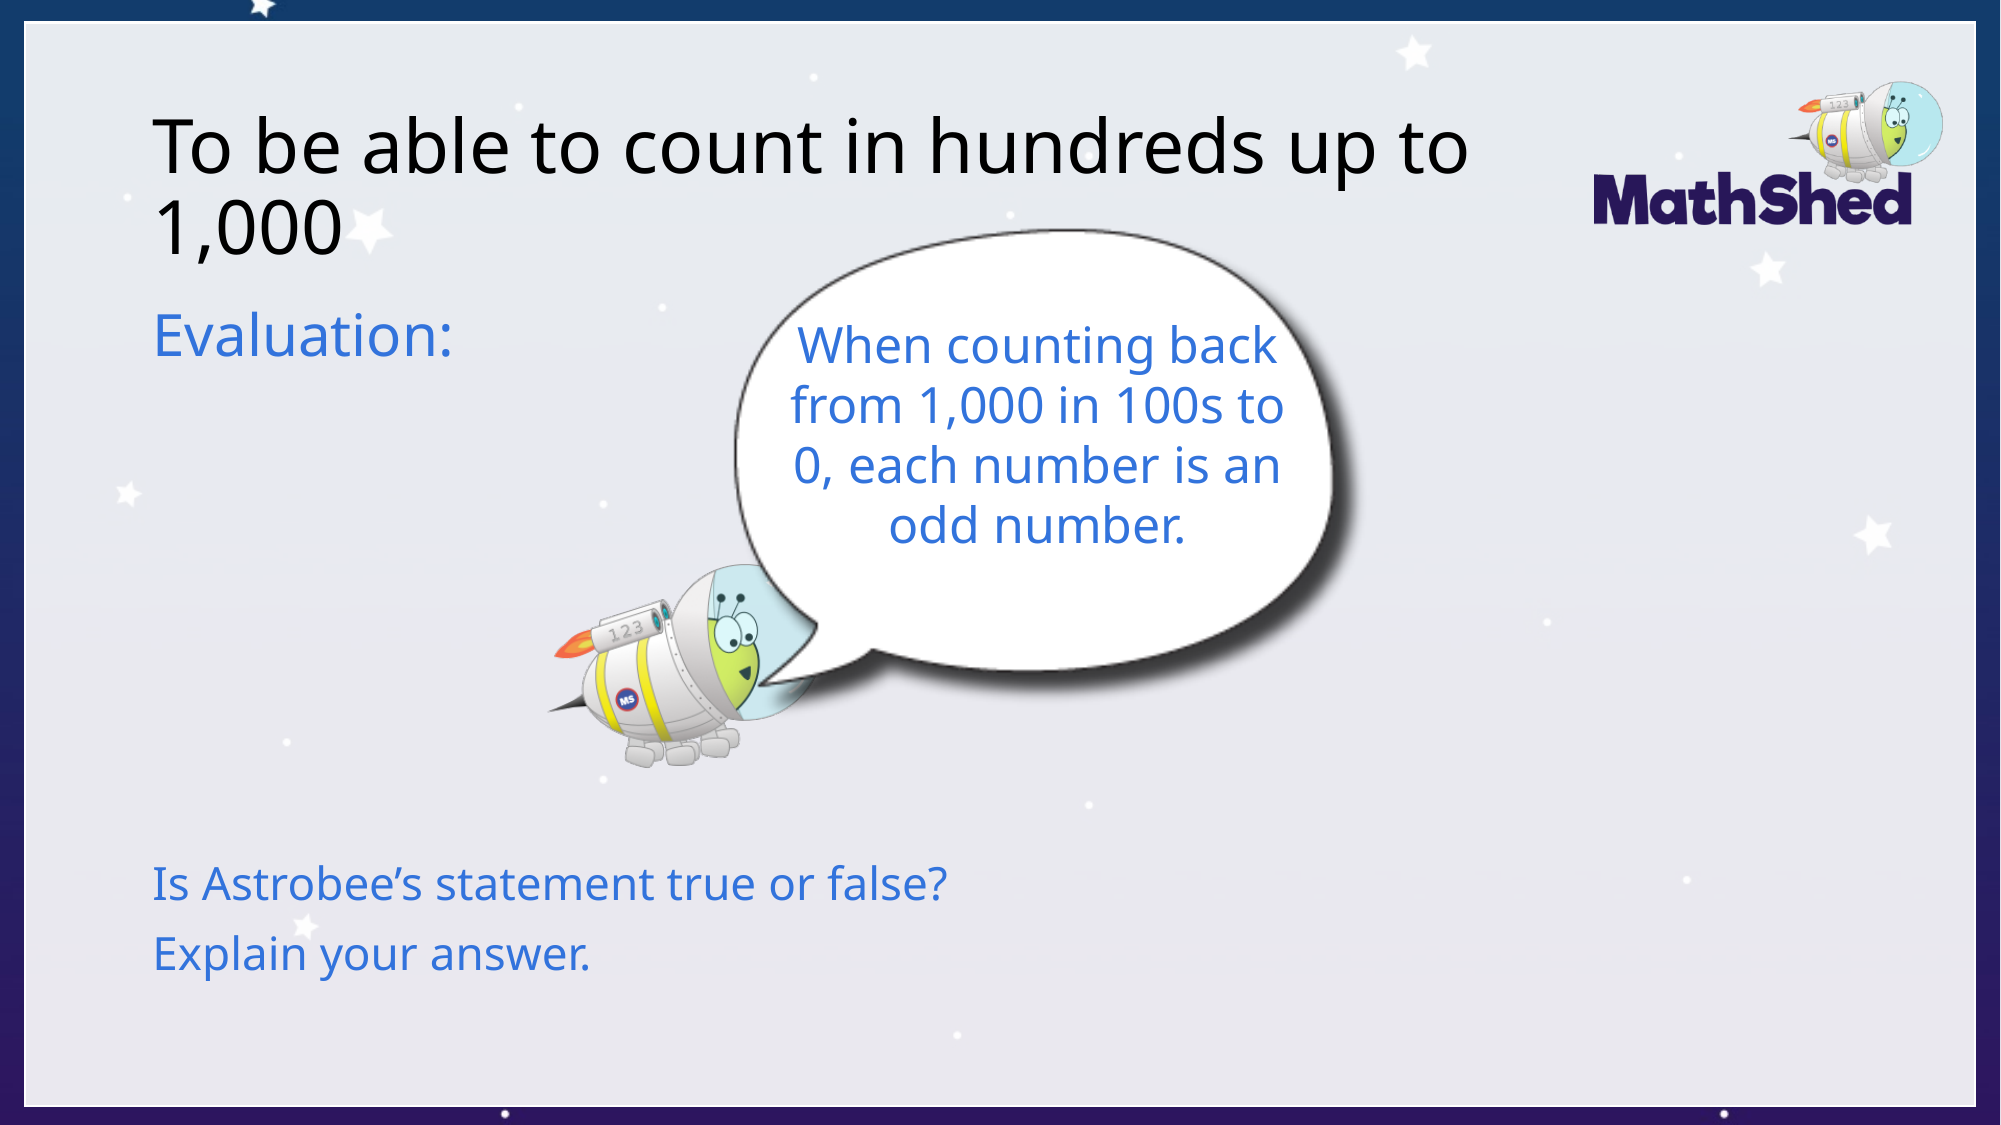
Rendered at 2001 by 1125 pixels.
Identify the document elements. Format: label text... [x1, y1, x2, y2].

picture [0, 0, 2001, 1125]
list Evaluation: Is Astrobee’s statement true or false? Explain your answer. [137, 298, 1863, 1013]
title To be able to count in hundreds up to 1,000 [137, 81, 1578, 299]
